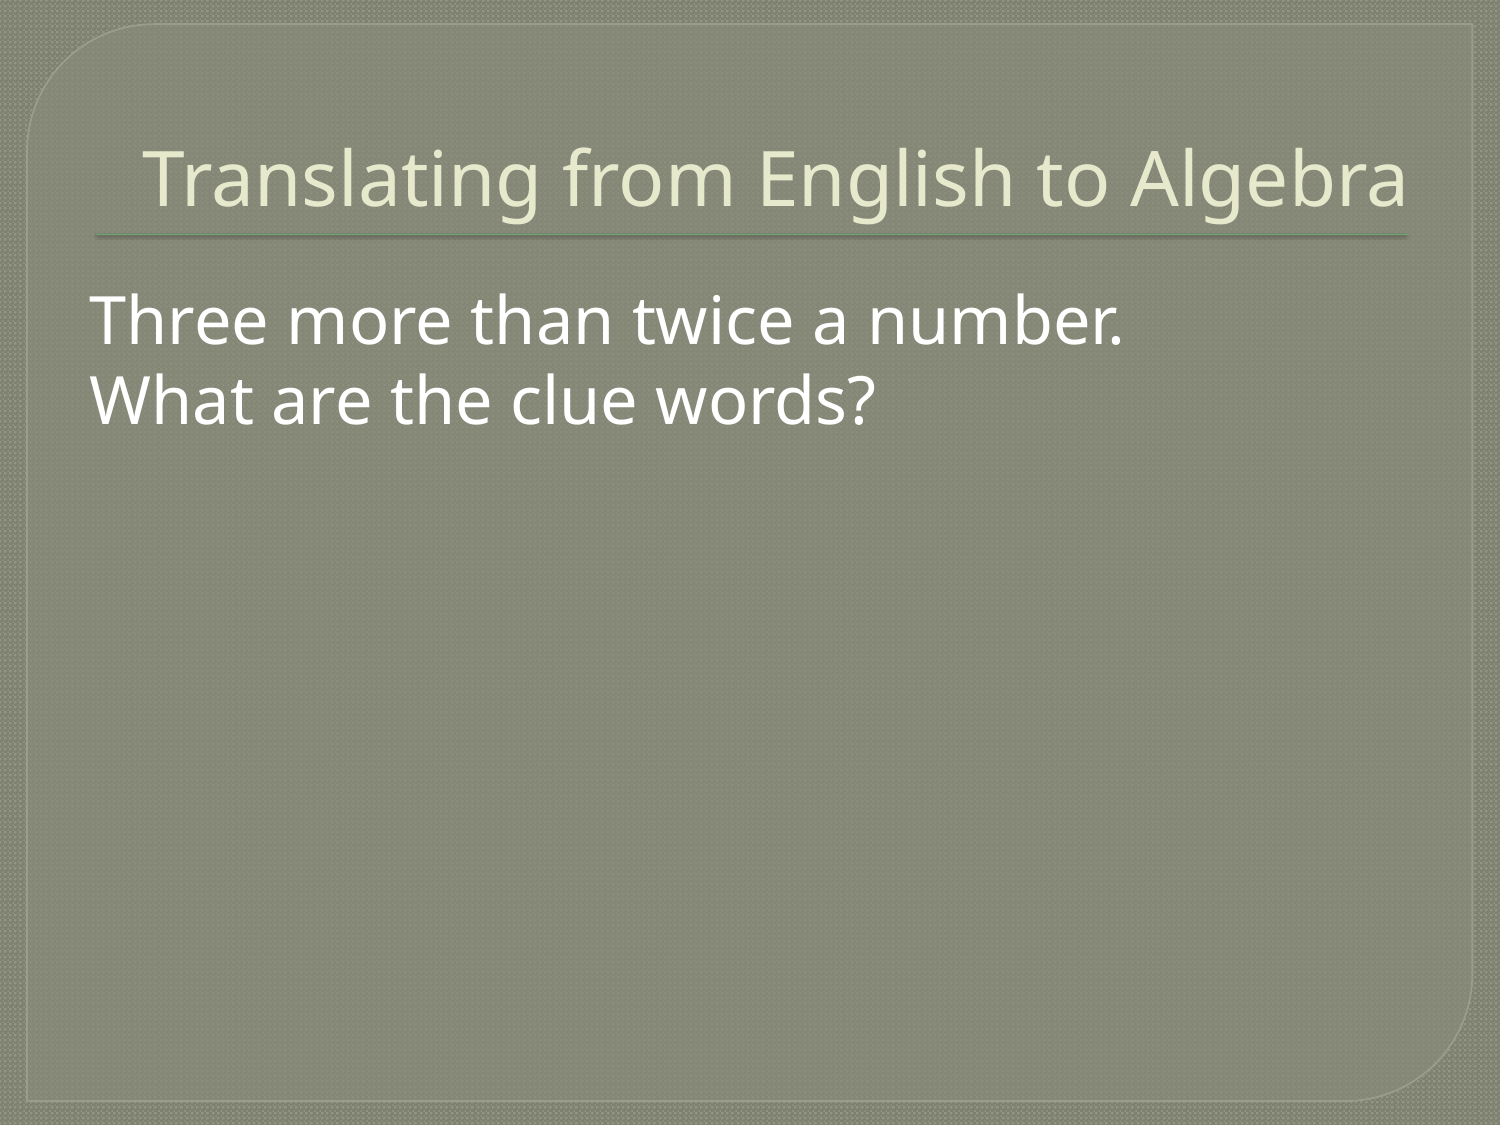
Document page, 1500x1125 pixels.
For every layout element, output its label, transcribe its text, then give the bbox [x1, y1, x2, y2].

title Translating from English to Algebra [75, 41, 1425, 230]
list Three more than twice a number. What are the clue words? [75, 270, 1425, 1013]
